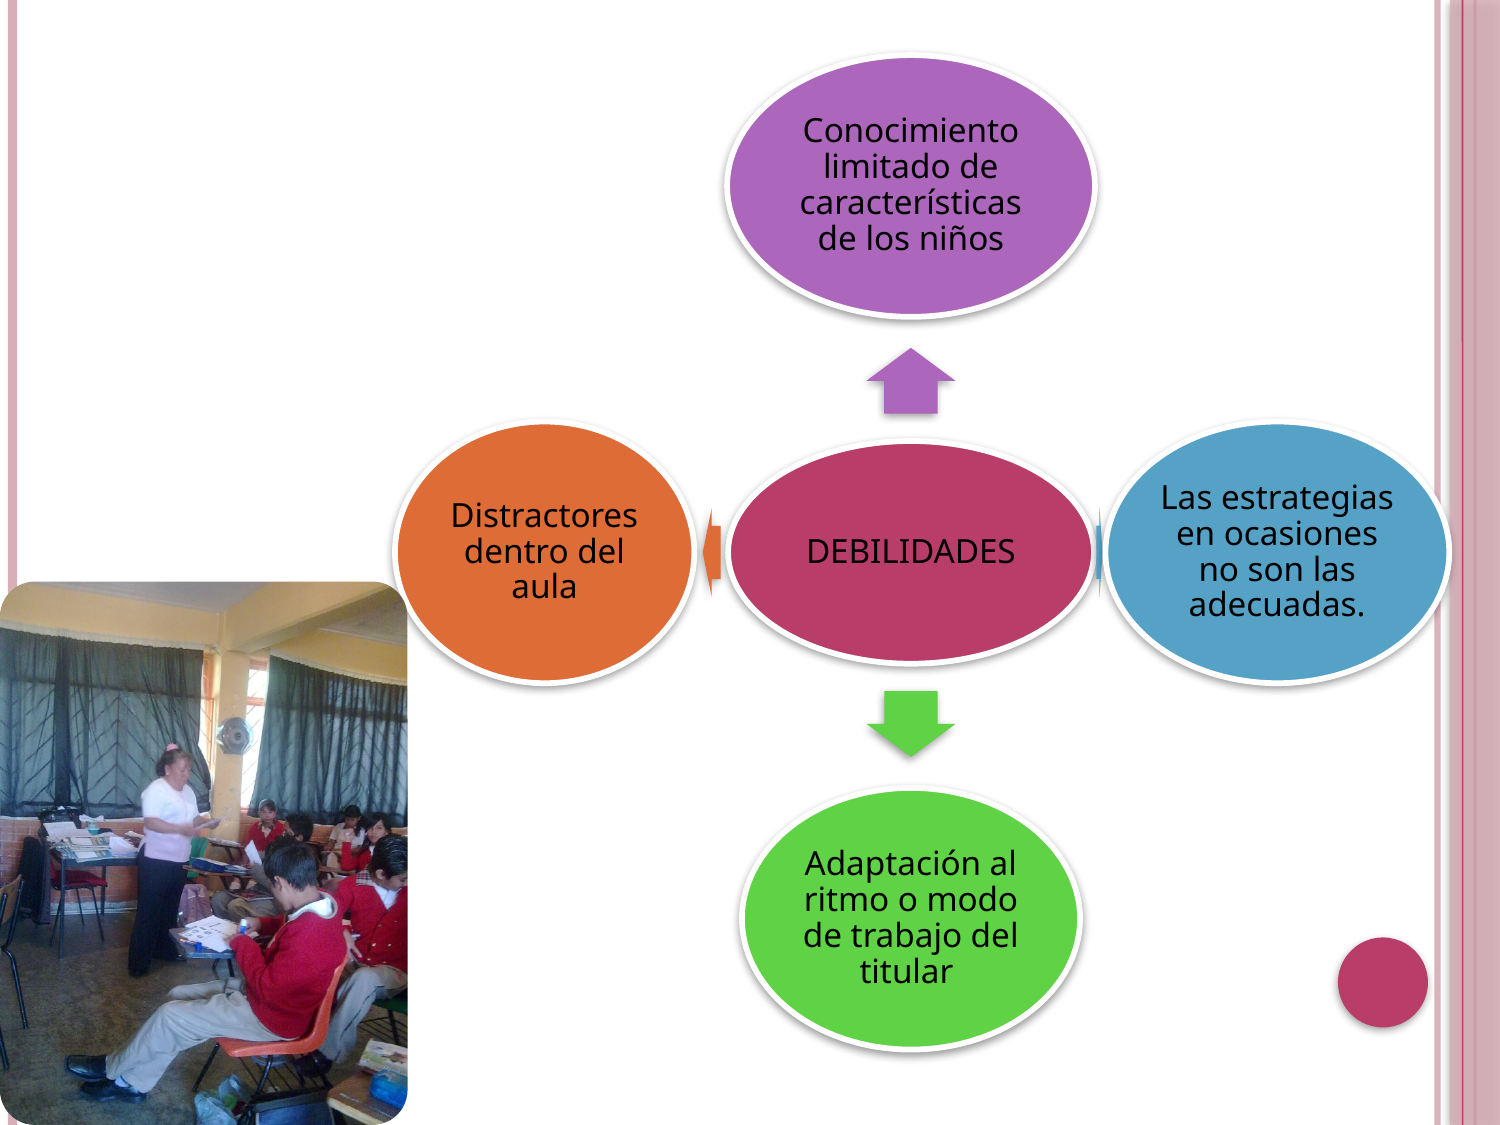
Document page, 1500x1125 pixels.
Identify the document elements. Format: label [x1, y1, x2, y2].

list [241, 54, 1500, 1051]
picture [0, 580, 409, 1125]
